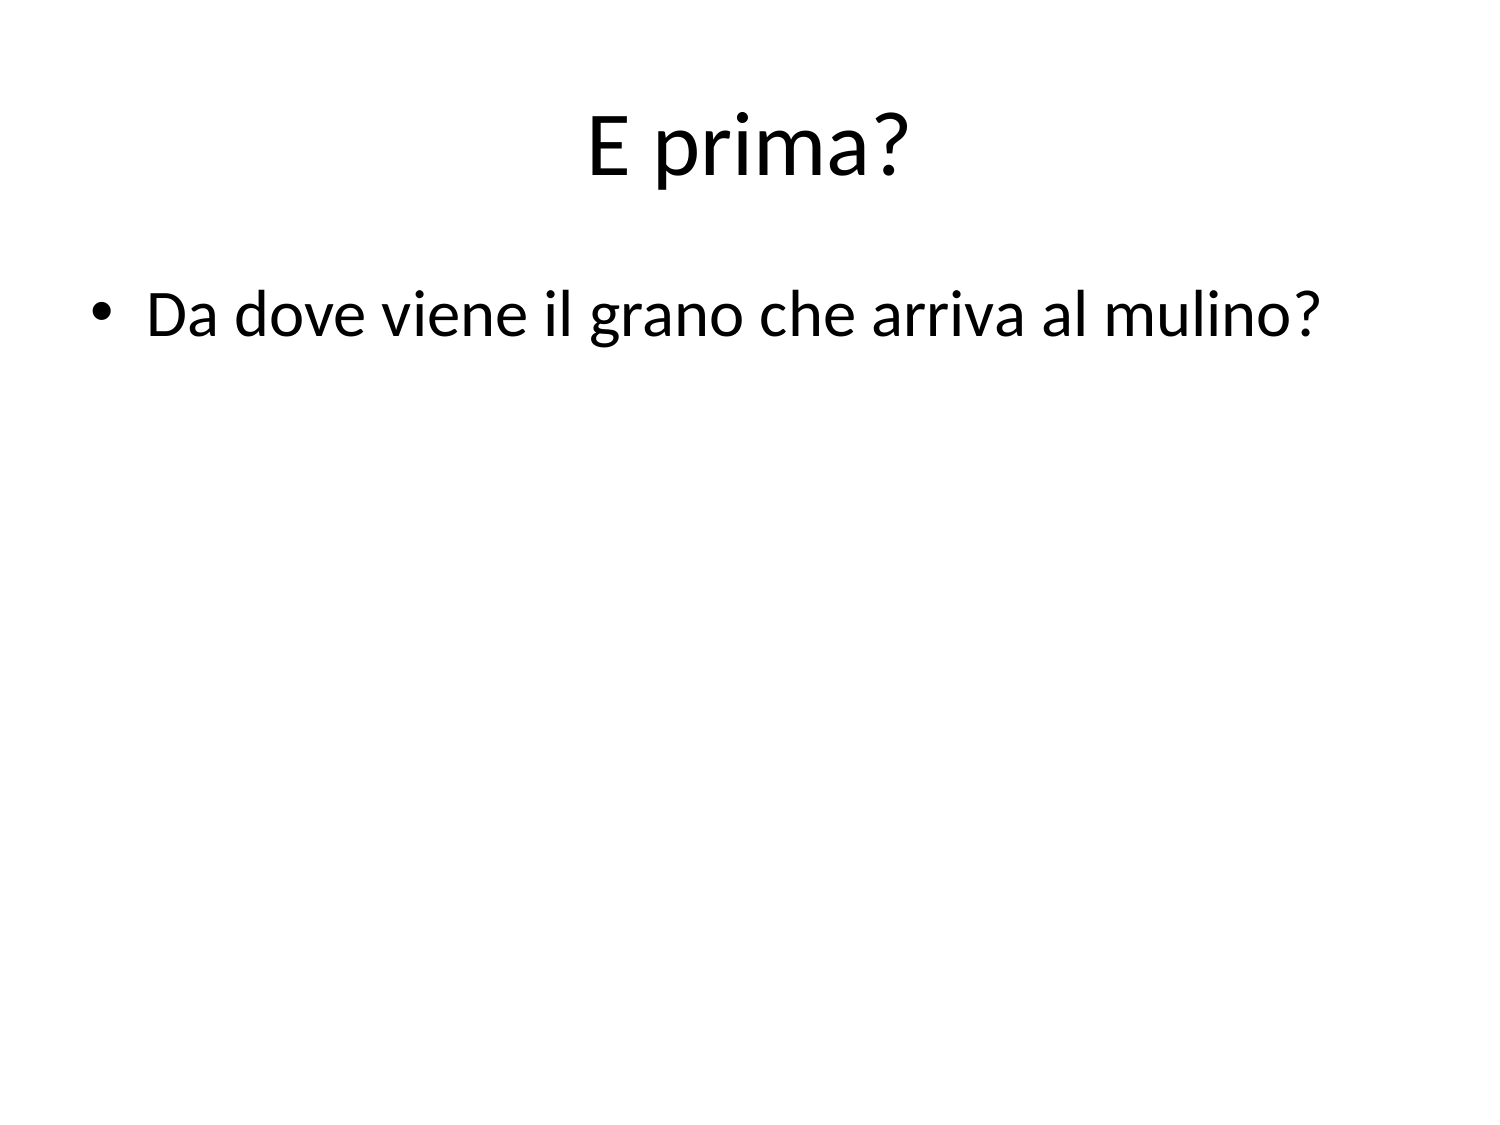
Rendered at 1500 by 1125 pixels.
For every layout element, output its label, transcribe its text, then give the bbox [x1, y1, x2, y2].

list Da dove viene il grano che arriva al mulino? [75, 262, 1425, 1005]
title E prima? [75, 45, 1425, 233]
